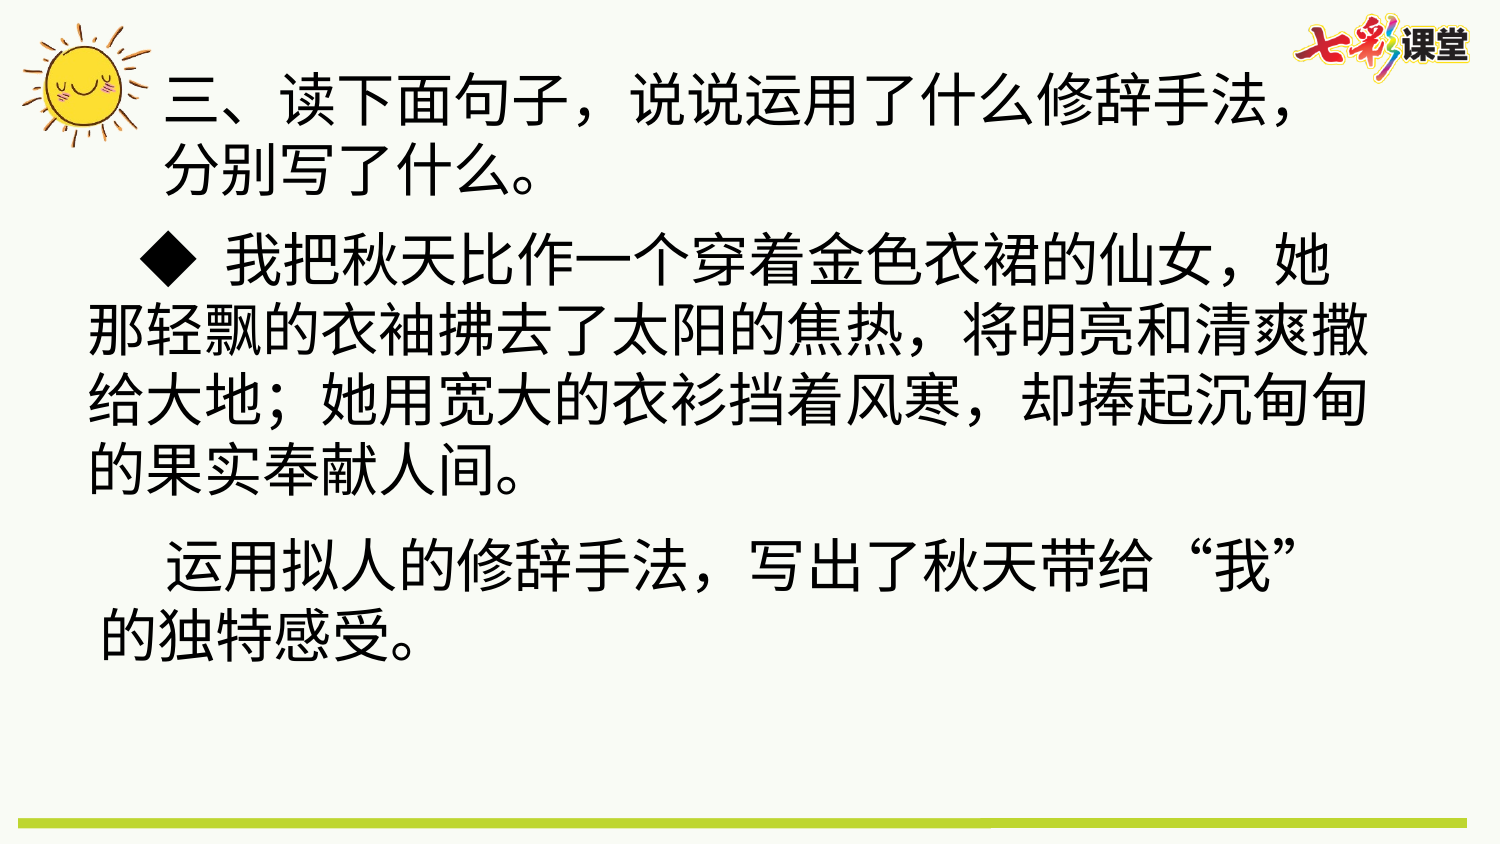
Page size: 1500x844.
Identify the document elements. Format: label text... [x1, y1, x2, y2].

text_box ◆ 我把秋天比作一个穿着金色衣裙的仙女，她那轻飘的衣袖拂去了太阳的焦热，将明亮和清爽撒给大地；她用宽大的衣衫挡着风寒，却捧起沉甸甸的果实奉献人间。 [72, 215, 1388, 511]
text_box 运用拟人的修辞手法，写出了秋天带给“我”的独特感受。 [84, 521, 1376, 677]
text_box 三、读下面句子，说说运用了什么修辞手法，分别写了什么。 [147, 55, 1294, 211]
picture [18, 771, 1467, 844]
picture [1291, 9, 1472, 87]
picture [0, 0, 173, 172]
